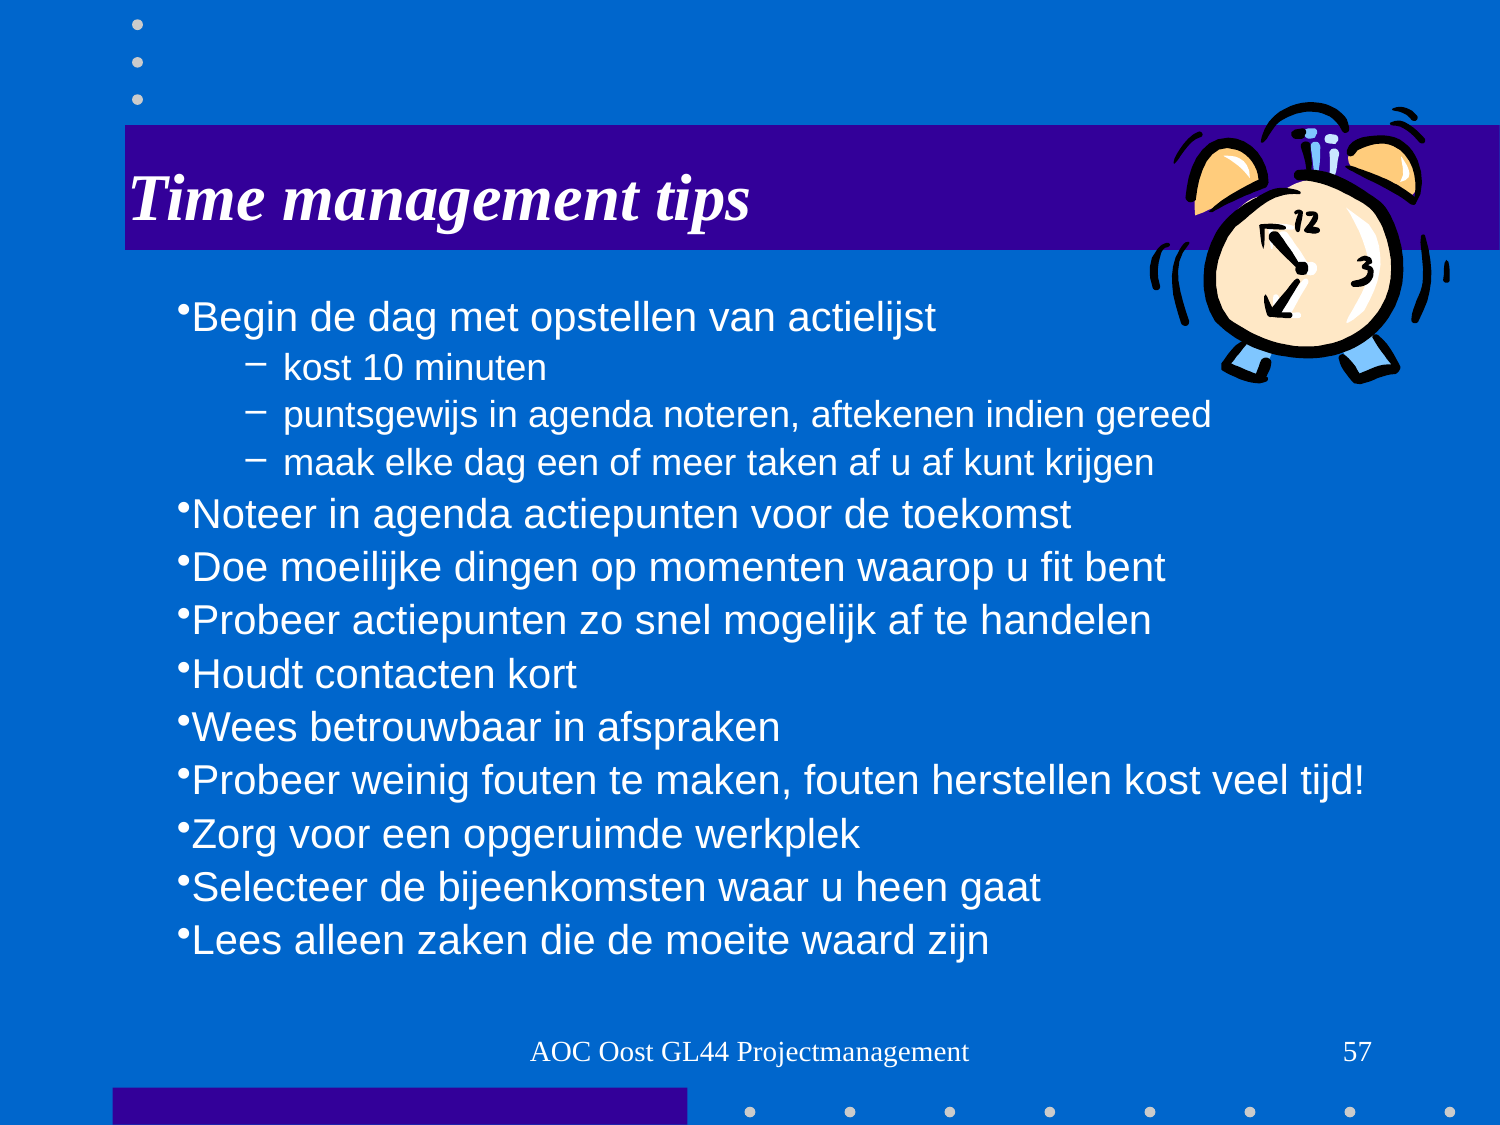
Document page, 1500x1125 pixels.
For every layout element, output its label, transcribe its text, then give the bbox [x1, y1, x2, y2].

title Time management tips [112, 99, 1146, 287]
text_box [1147, 99, 1451, 385]
footer AOC Oost GL44 Projectmanagement [512, 1012, 988, 1088]
list Begin de dag met opstellen van actielijst kost 10 minuten puntsgewijs in agenda noteren, aftekenen indien gereed maak elke dag een of meer taken af u af kunt krijgen Noteer in agenda actiepunten voor de toekomst Doe moeilijke dingen op momenten waarop u fit bent Probeer actiepunten zo snel mogelijk af te handelen Houdt contacten kort Wees betrouwbaar in afspraken Probeer weinig fouten te maken, fouten herstellen kost veel tijd! Zorg voor een opgeruimde werkplek Selecteer de bijeenkomsten waar u heen gaat Lees alleen zaken die de moeite waard zijn [5, 287, 1500, 963]
slide_number 57 [1074, 1012, 1388, 1088]
